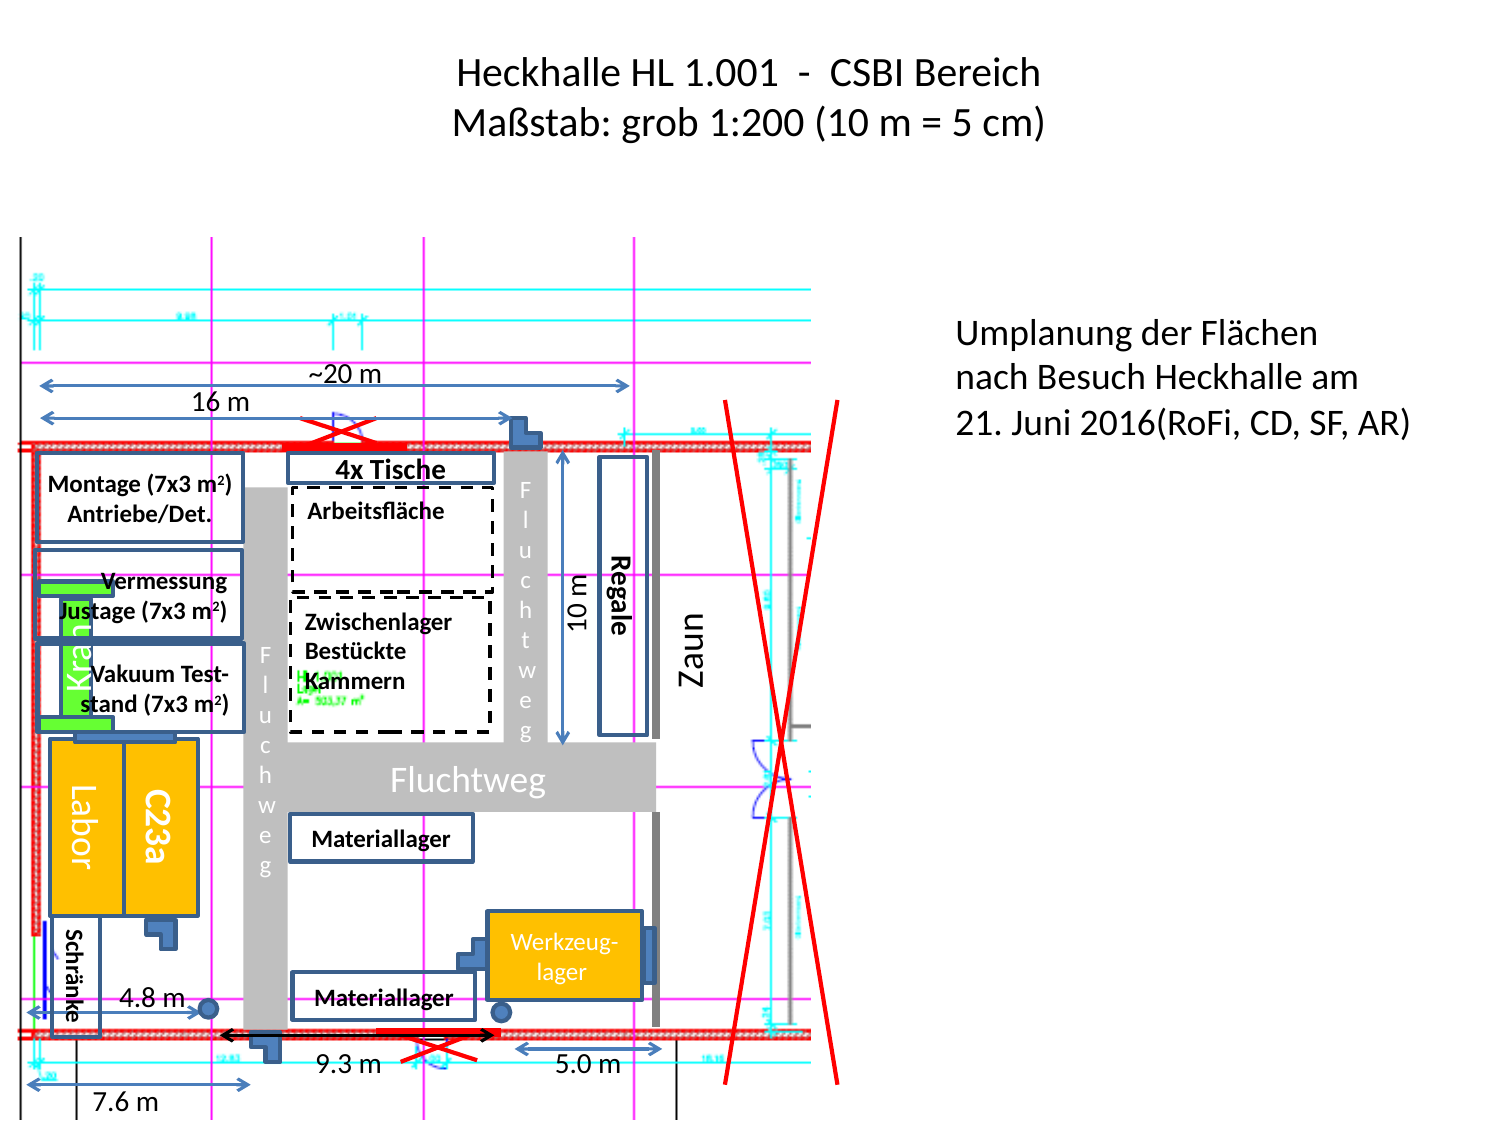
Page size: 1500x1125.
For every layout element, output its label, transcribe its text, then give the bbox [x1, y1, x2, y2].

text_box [400, 1043, 478, 1061]
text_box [38, 581, 114, 733]
text_box Heckhalle HL 1.001 - CSBI Bereich Maßstab: grob 1:200 (10 m = 5 cm) [0, 1, 1500, 189]
picture [0, 237, 811, 1120]
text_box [724, 399, 838, 1085]
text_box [299, 426, 377, 444]
text_box Umplanung der Flächen nach Besuch Heckhalle am 21. Juni 2016(RoFi, CD, SF, AR) [940, 300, 1427, 450]
